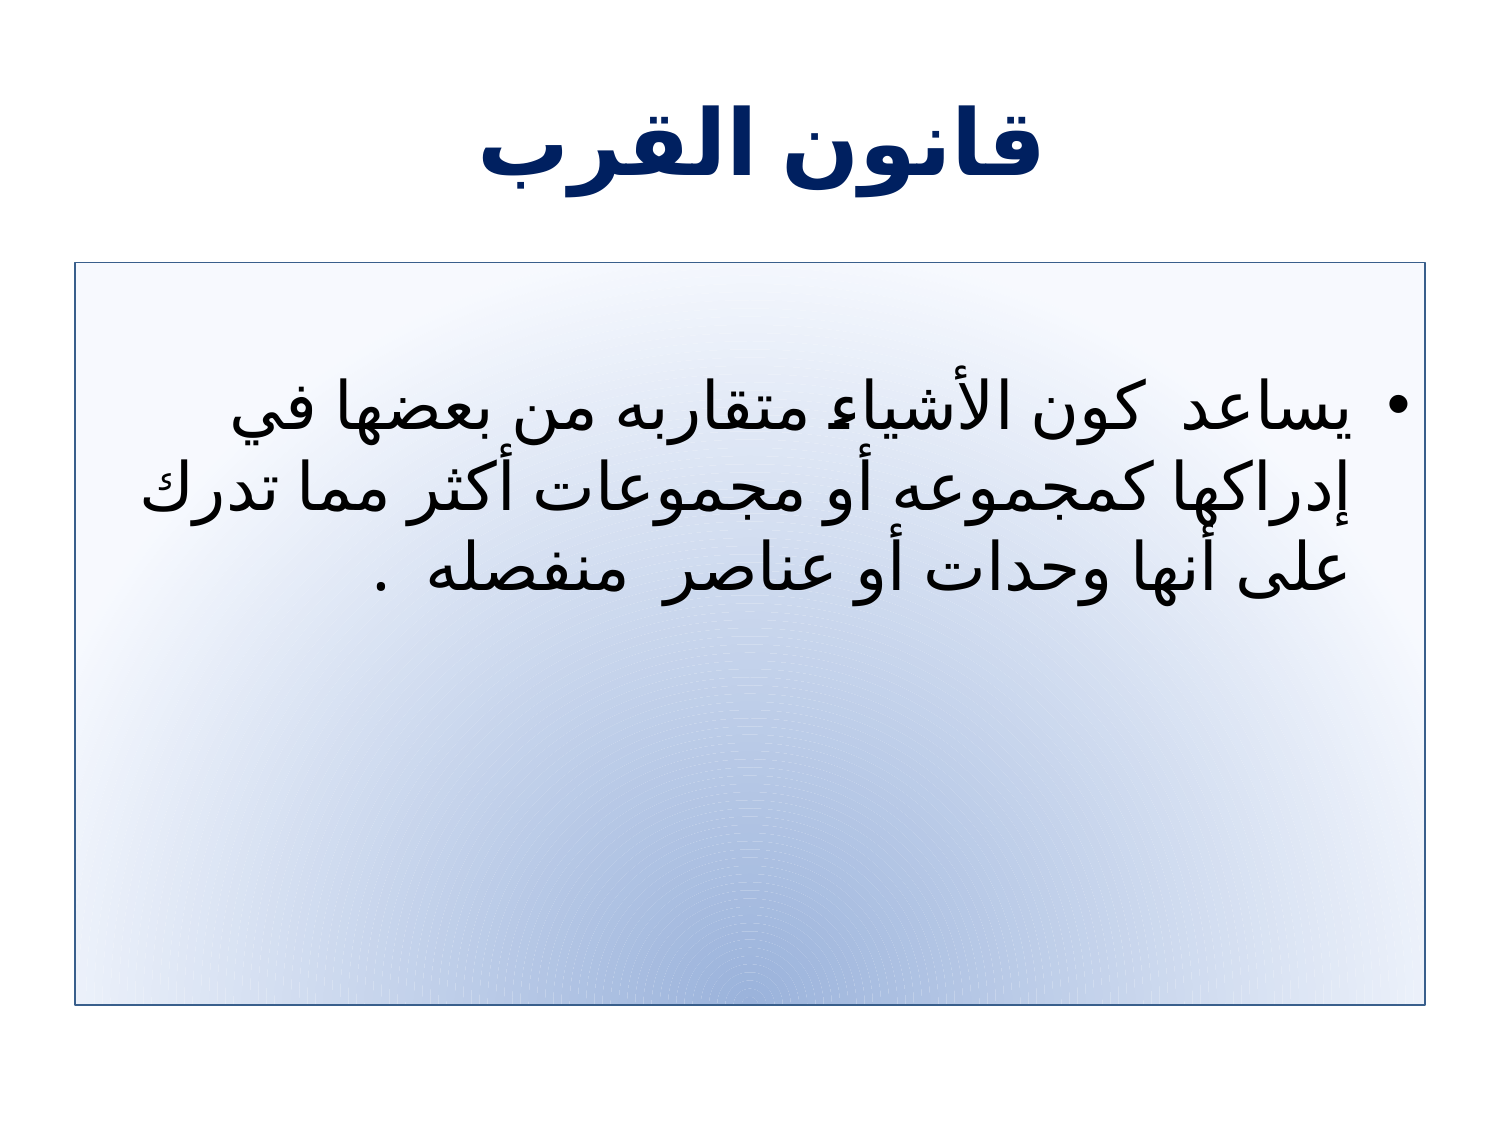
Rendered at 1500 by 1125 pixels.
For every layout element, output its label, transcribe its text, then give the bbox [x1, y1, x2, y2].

title قانون القرب [75, 45, 1425, 233]
list يساعد كون الأشياء متقاربه من بعضها في إدراكها كمجموعه أو مجموعات أكثر مما تدرك على أنها وحدات أو عناصر منفصله . [74, 262, 1426, 1006]
